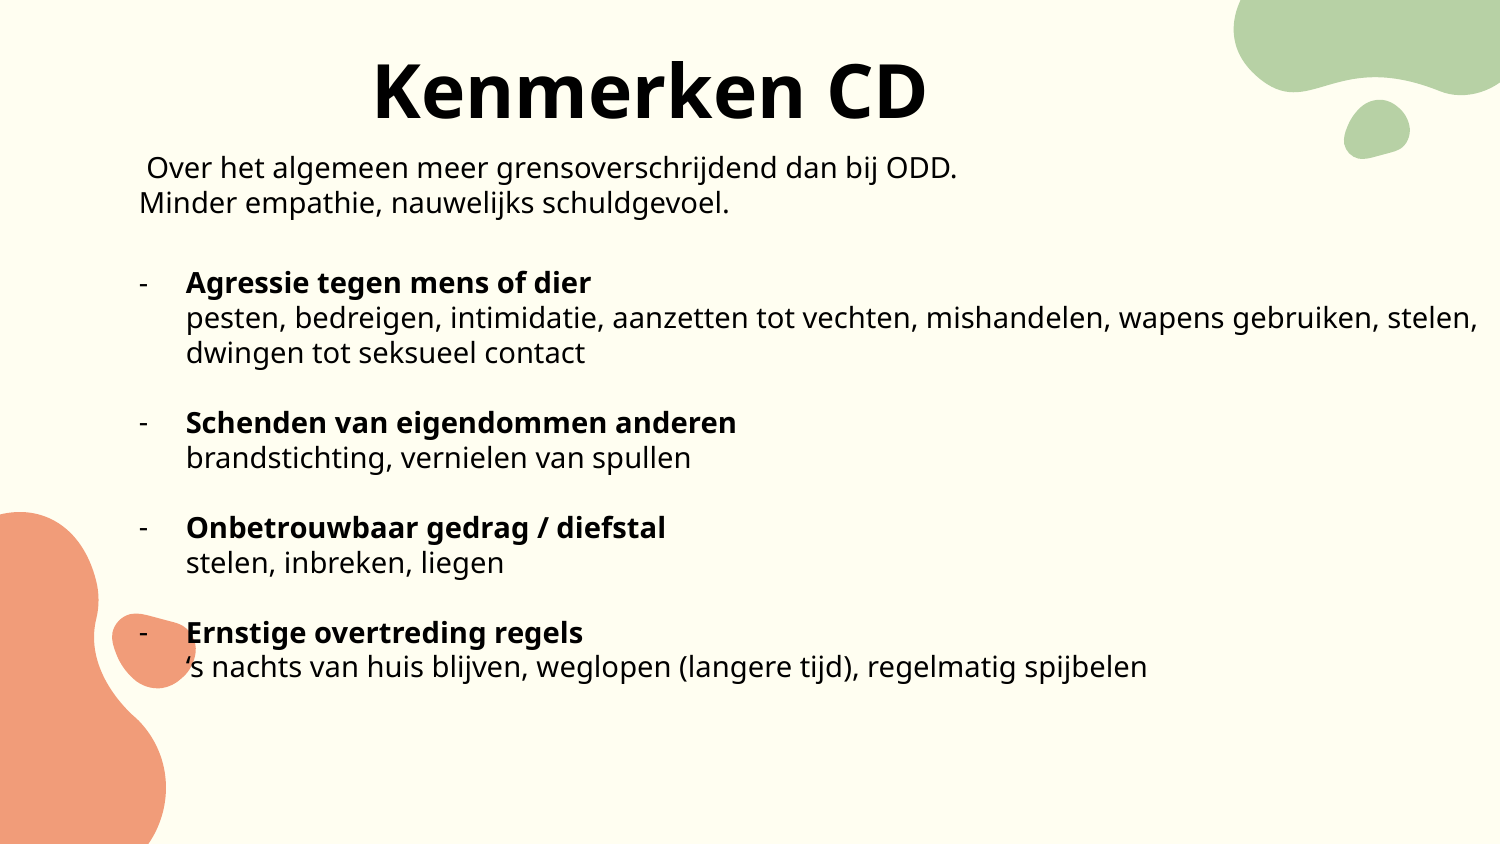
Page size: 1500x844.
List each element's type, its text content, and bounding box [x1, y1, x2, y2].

subtitle Over het algemeen meer grensoverschrijdend dan bij ODD. Minder empathie, nauwelijks schuldgevoel. Agressie tegen mens of dier pesten, bedreigen, intimidatie, aanzetten tot vechten, mishandelen, wapens gebruiken, stelen, dwingen tot seksueel contact Schenden van eigendommen anderen brandstichting, vernielen van spullen Onbetrouwbaar gedrag / diefstal stelen, inbreken, liegen Ernstige overtreding regels ‘s nachts van huis blijven, weglopen (langere tijd), regelmatig spijbelen [123, 134, 1500, 732]
title Kenmerken CD [83, 28, 1218, 123]
